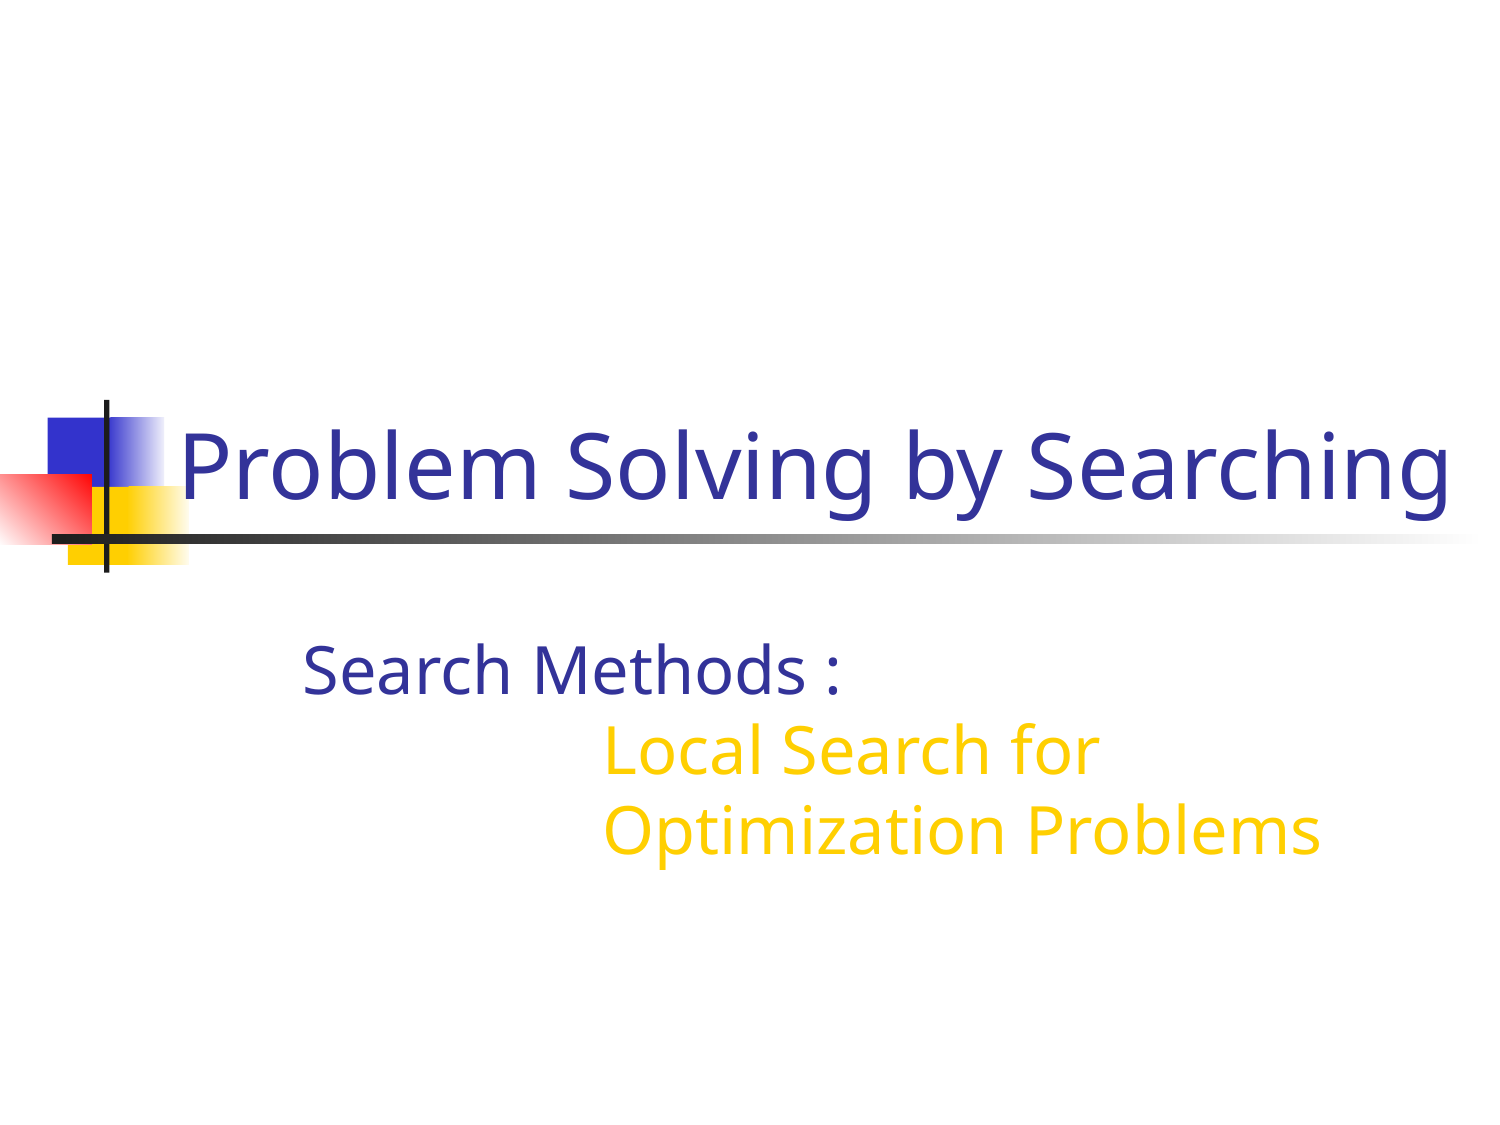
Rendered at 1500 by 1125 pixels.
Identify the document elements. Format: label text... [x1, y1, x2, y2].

title Problem Solving by Searching Search Methods : Local Search for Optimization Problems [162, 362, 1488, 876]
